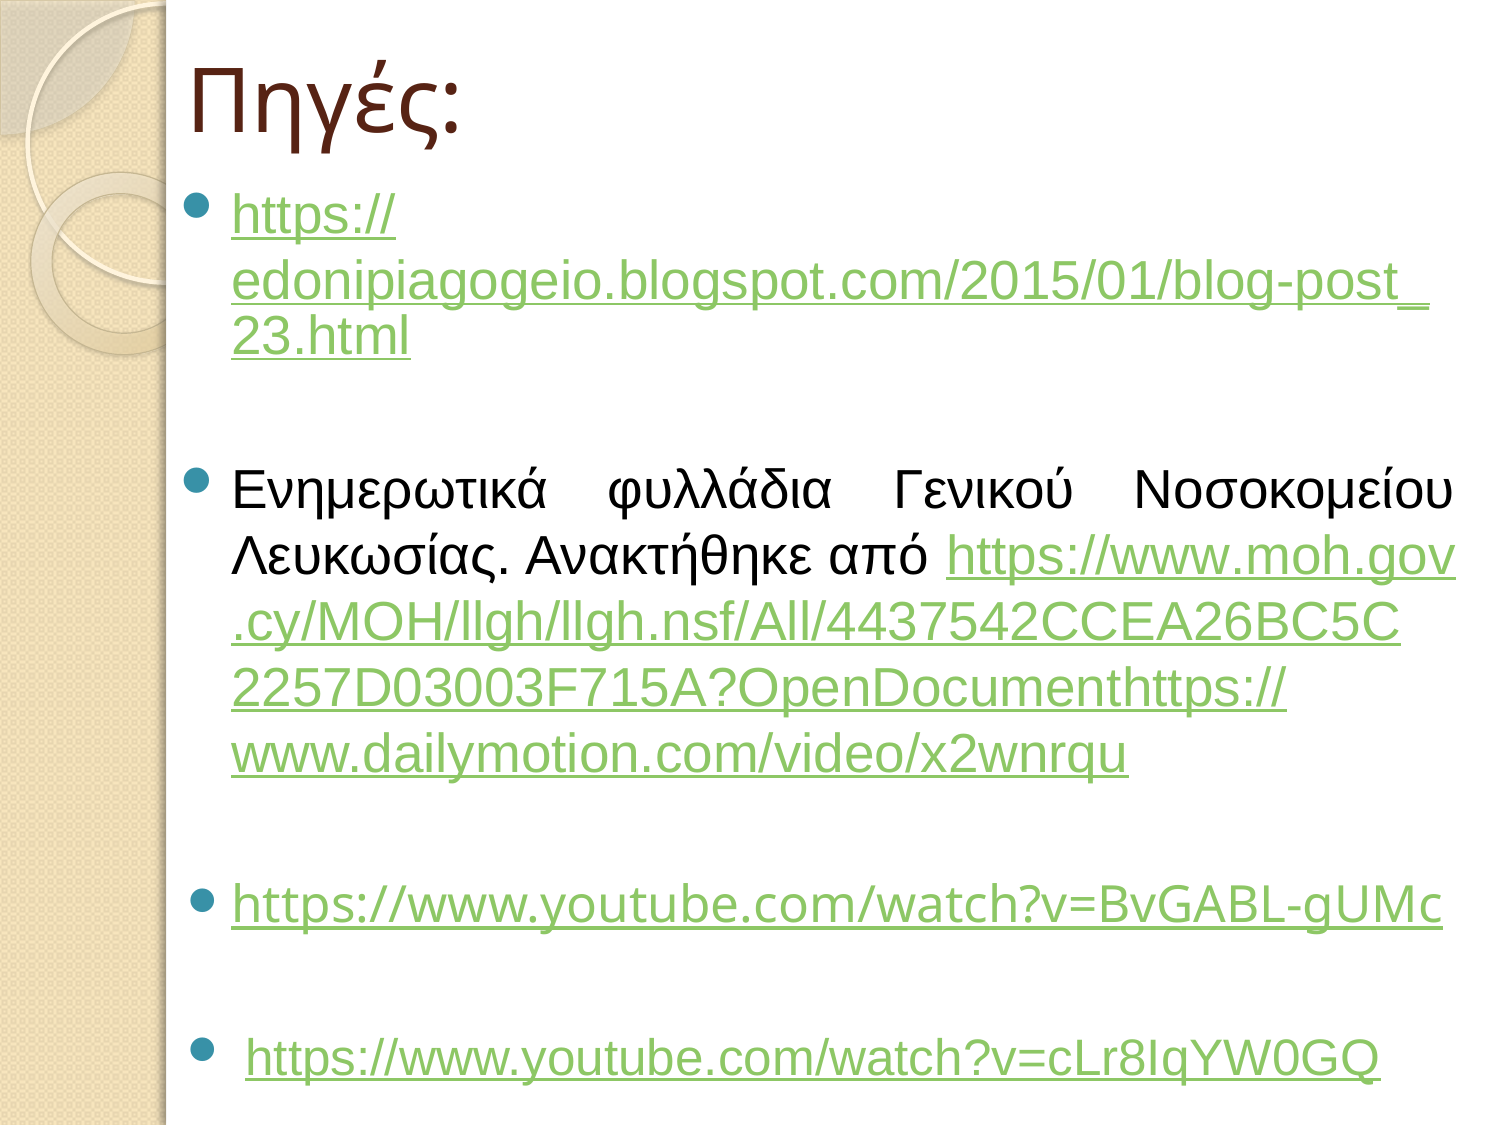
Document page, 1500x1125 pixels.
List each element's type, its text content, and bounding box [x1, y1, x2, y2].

title Πηγές: [171, 3, 1402, 149]
list https://edonipiagogeio.blogspot.com/2015/01/blog-post_23.html Ενημερωτικά φυλλάδια Γενικού Νοσοκομείου Λευκωσίας. Ανακτήθηκε από https://www.moh.gov.cy/MOH/llgh/llgh.nsf/All/4437542CCEA26BC5C2257D03003F715A?OpenDocumenthttps://www.dailymotion.com/video/x2wnrqu https://www.youtube.com/watch?v=BvGABL-gUMc https://www.youtube.com/watch?v=cLr8IqYW0GQ [159, 149, 1471, 1094]
